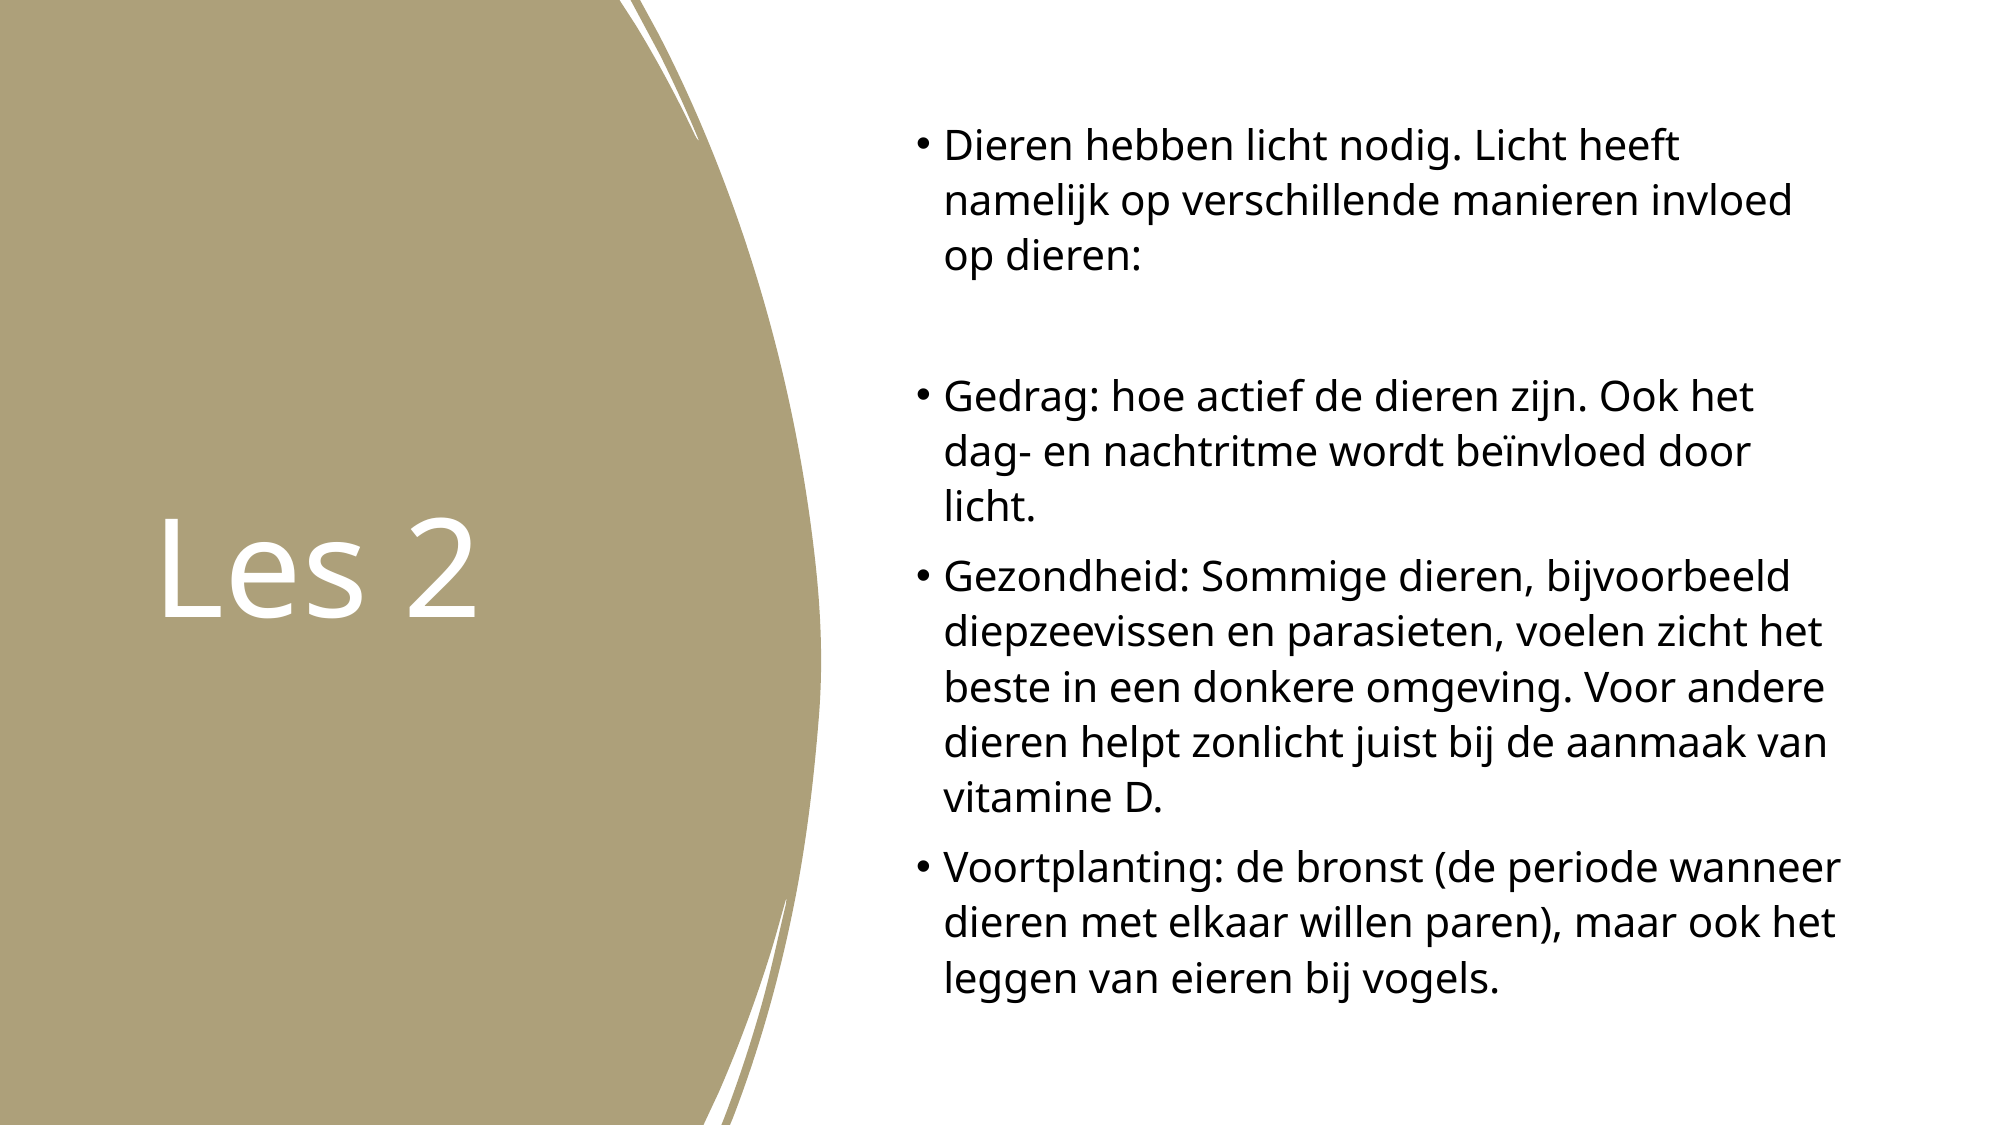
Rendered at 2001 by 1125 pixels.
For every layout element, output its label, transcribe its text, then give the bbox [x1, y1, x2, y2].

text_box [641, 0, 2000, 1125]
title Les 2 [138, 105, 660, 1020]
text_box [0, 0, 822, 1125]
text_box [621, 0, 692, 126]
list Dieren hebben licht nodig. Licht heeft namelijk op verschillende manieren invloed op dieren: Gedrag: hoe actief de dieren zijn. Ook het dag- en nachtritme wordt beïnvloed door licht. Gezondheid: Sommige dieren, bijvoorbeeld diepzeevissen en parasieten, voelen zicht het beste in een donkere omgeving. Voor andere dieren helpt zonlicht juist bij de aanmaak van vitamine D. Voortplanting: de bronst (de periode wanneer dieren met elkaar willen paren), maar ook het leggen van eieren bij vogels. [901, 105, 1862, 1020]
